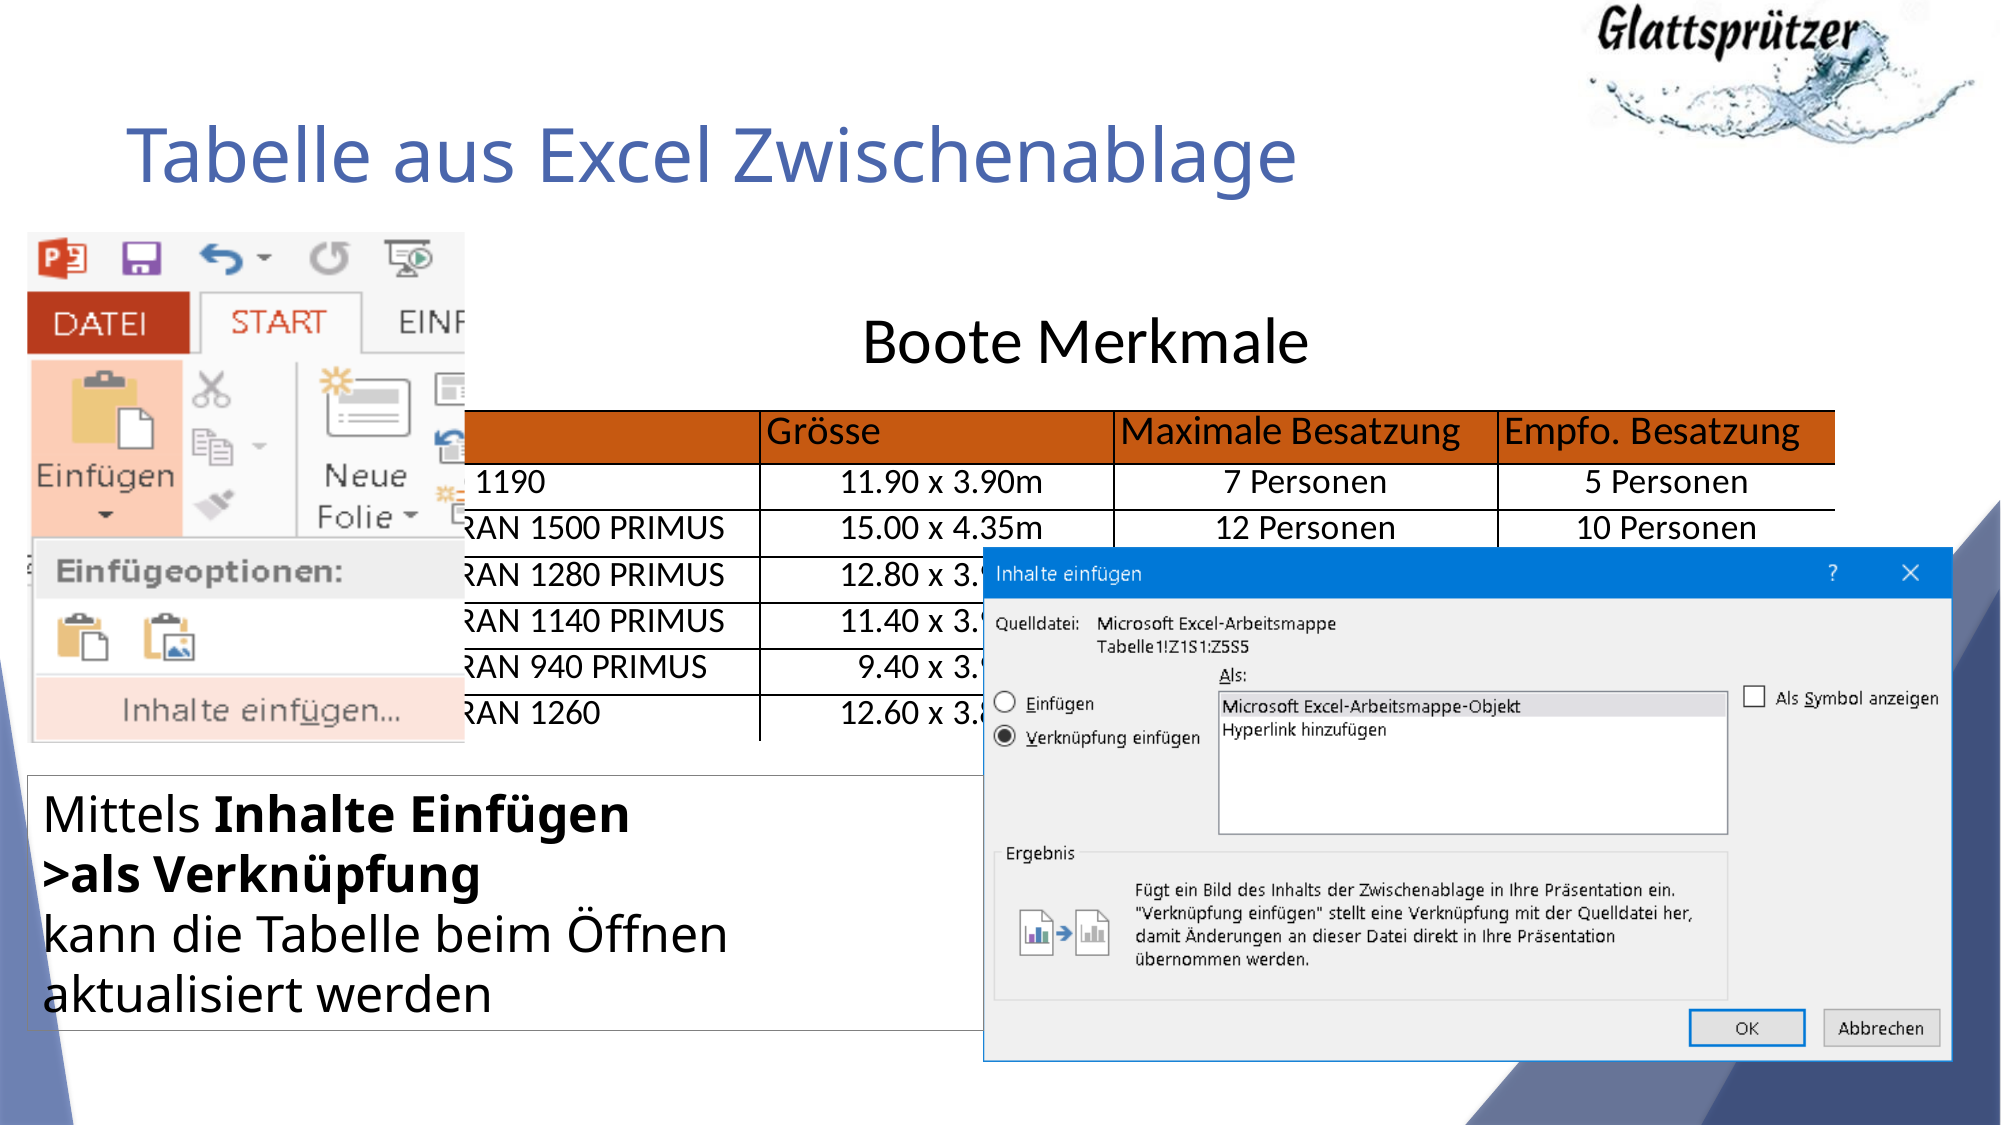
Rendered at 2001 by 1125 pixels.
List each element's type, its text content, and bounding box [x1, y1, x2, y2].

text_box Mittels Inhalte Einfügen >als Verknüpfung kann die Tabelle beim Öffnen aktualisiert werden [27, 775, 978, 1031]
title Tabelle aus Excel Zwischenablage [111, 99, 1522, 293]
picture [26, 231, 466, 744]
picture [983, 546, 1953, 1063]
picture [1578, 0, 2000, 172]
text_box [471, 293, 1838, 744]
